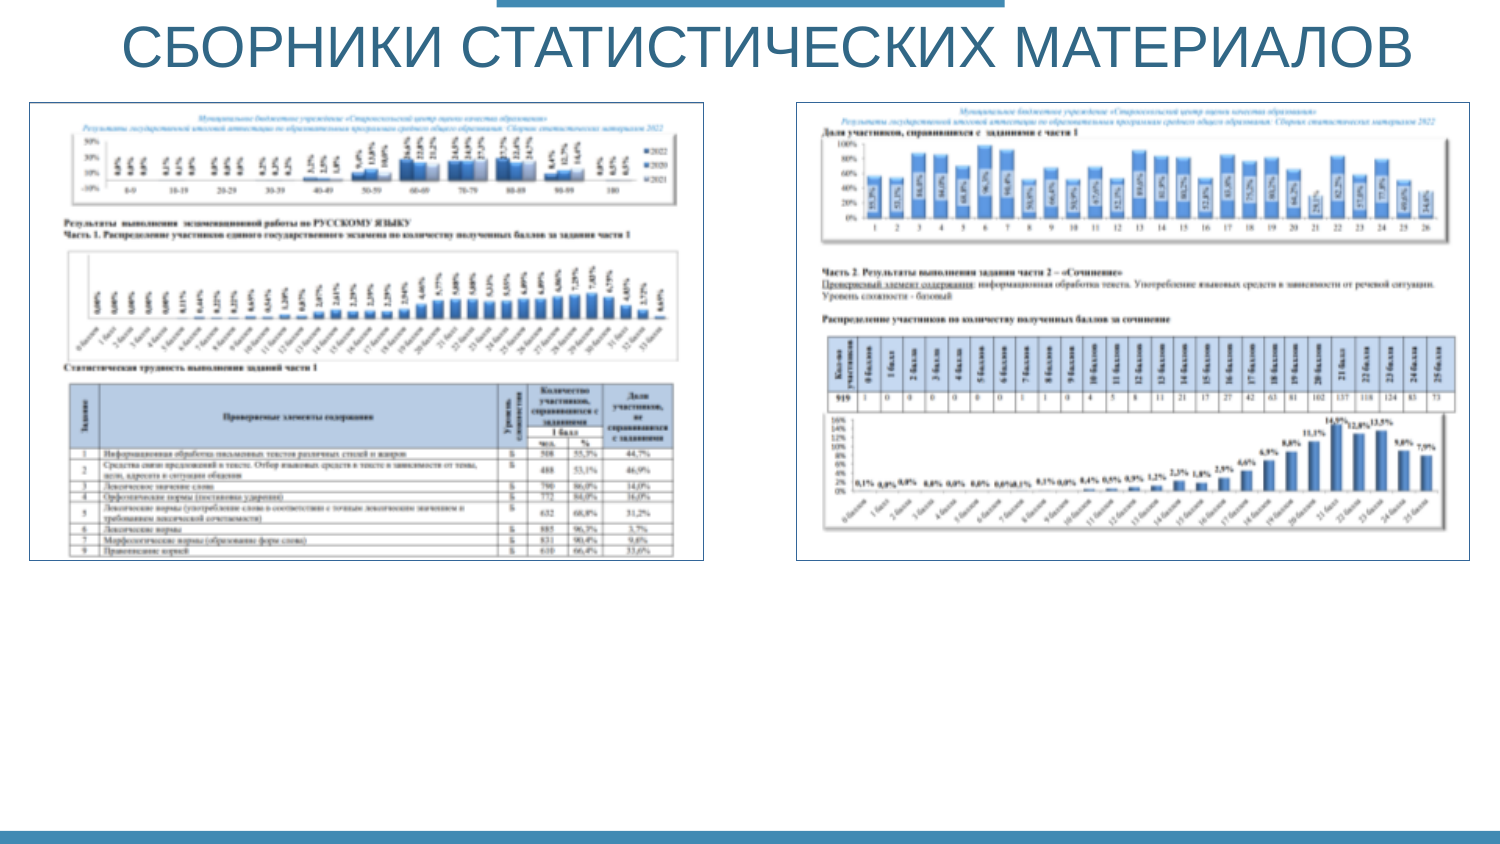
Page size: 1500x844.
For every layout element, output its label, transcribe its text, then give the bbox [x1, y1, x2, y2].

picture [796, 102, 1470, 561]
list СБОРНИКИ СТАТИСТИЧЕСКИХ МАТЕРИАЛОВ [17, 0, 1500, 92]
picture [29, 102, 704, 561]
